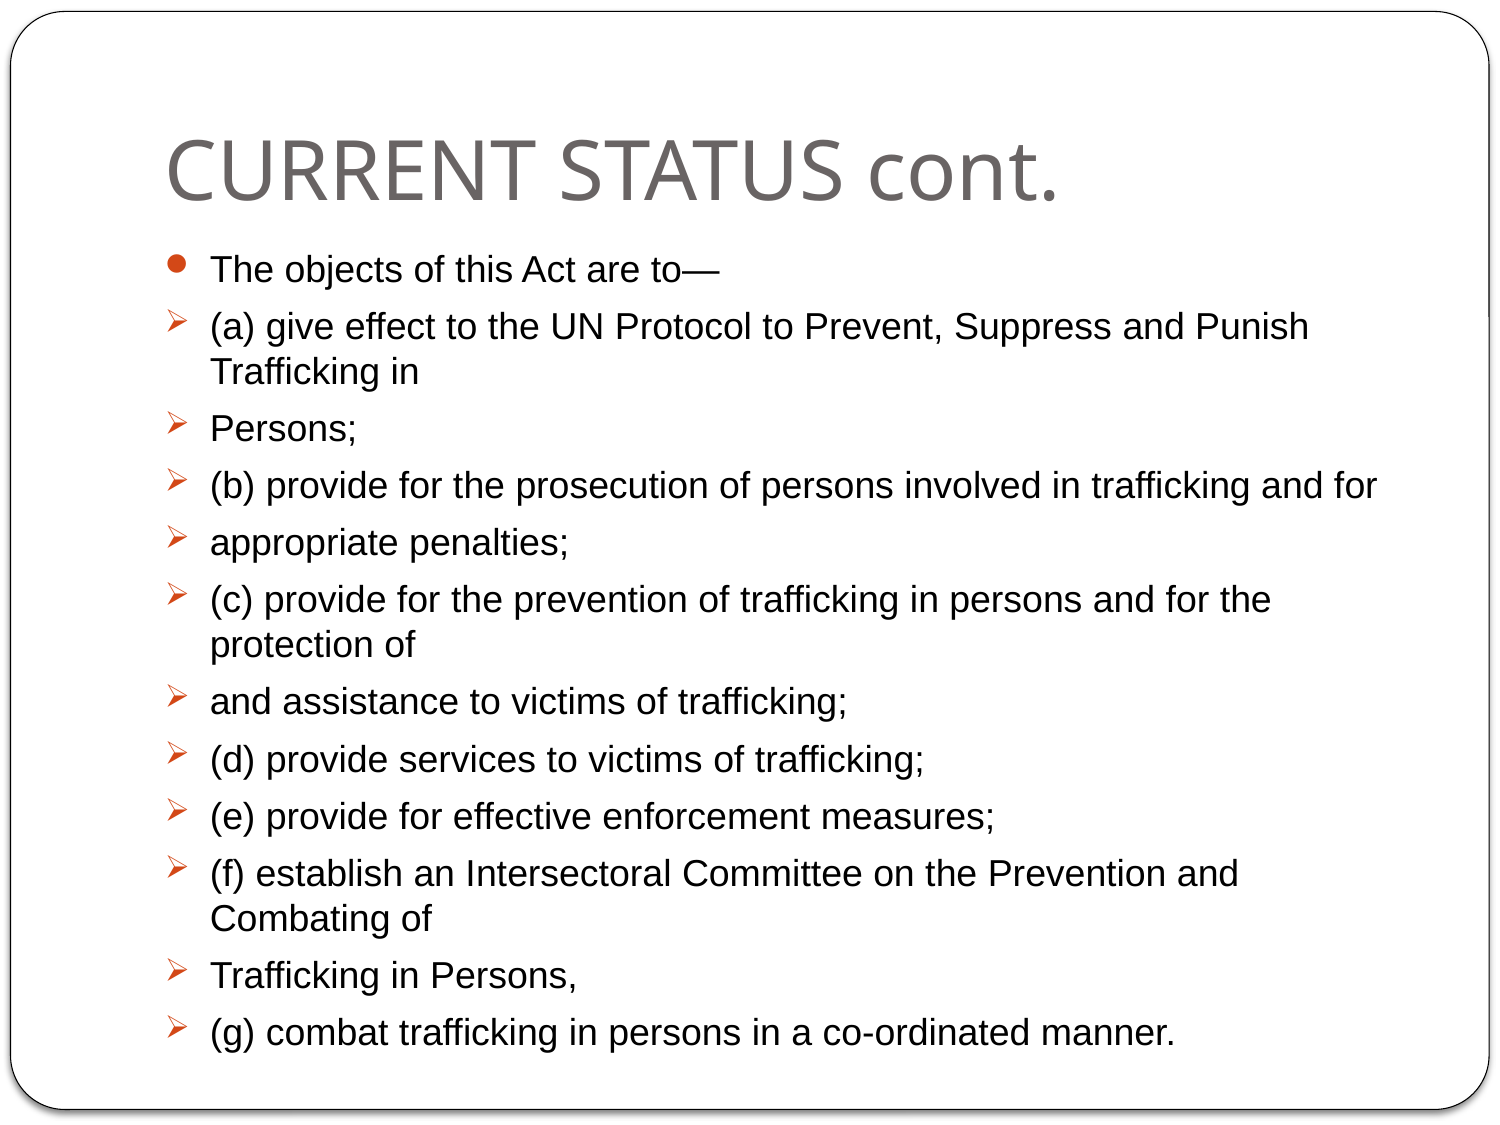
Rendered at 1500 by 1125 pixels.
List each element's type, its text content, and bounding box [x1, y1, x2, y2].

title CURRENT STATUS cont. [150, 45, 1425, 233]
list The objects of this Act are to— (a) give effect to the UN Protocol to Prevent, Suppress and Punish Trafficking in Persons; (b) provide for the prosecution of persons involved in trafficking and for appropriate penalties; (c) provide for the prevention of trafficking in persons and for the protection of and assistance to victims of trafficking; (d) provide services to victims of trafficking; (e) provide for effective enforcement measures; (f) establish an Intersectoral Committee on the Prevention and Combating of Trafficking in Persons, (g) combat trafficking in persons in a co-ordinated manner. [150, 237, 1425, 1090]
